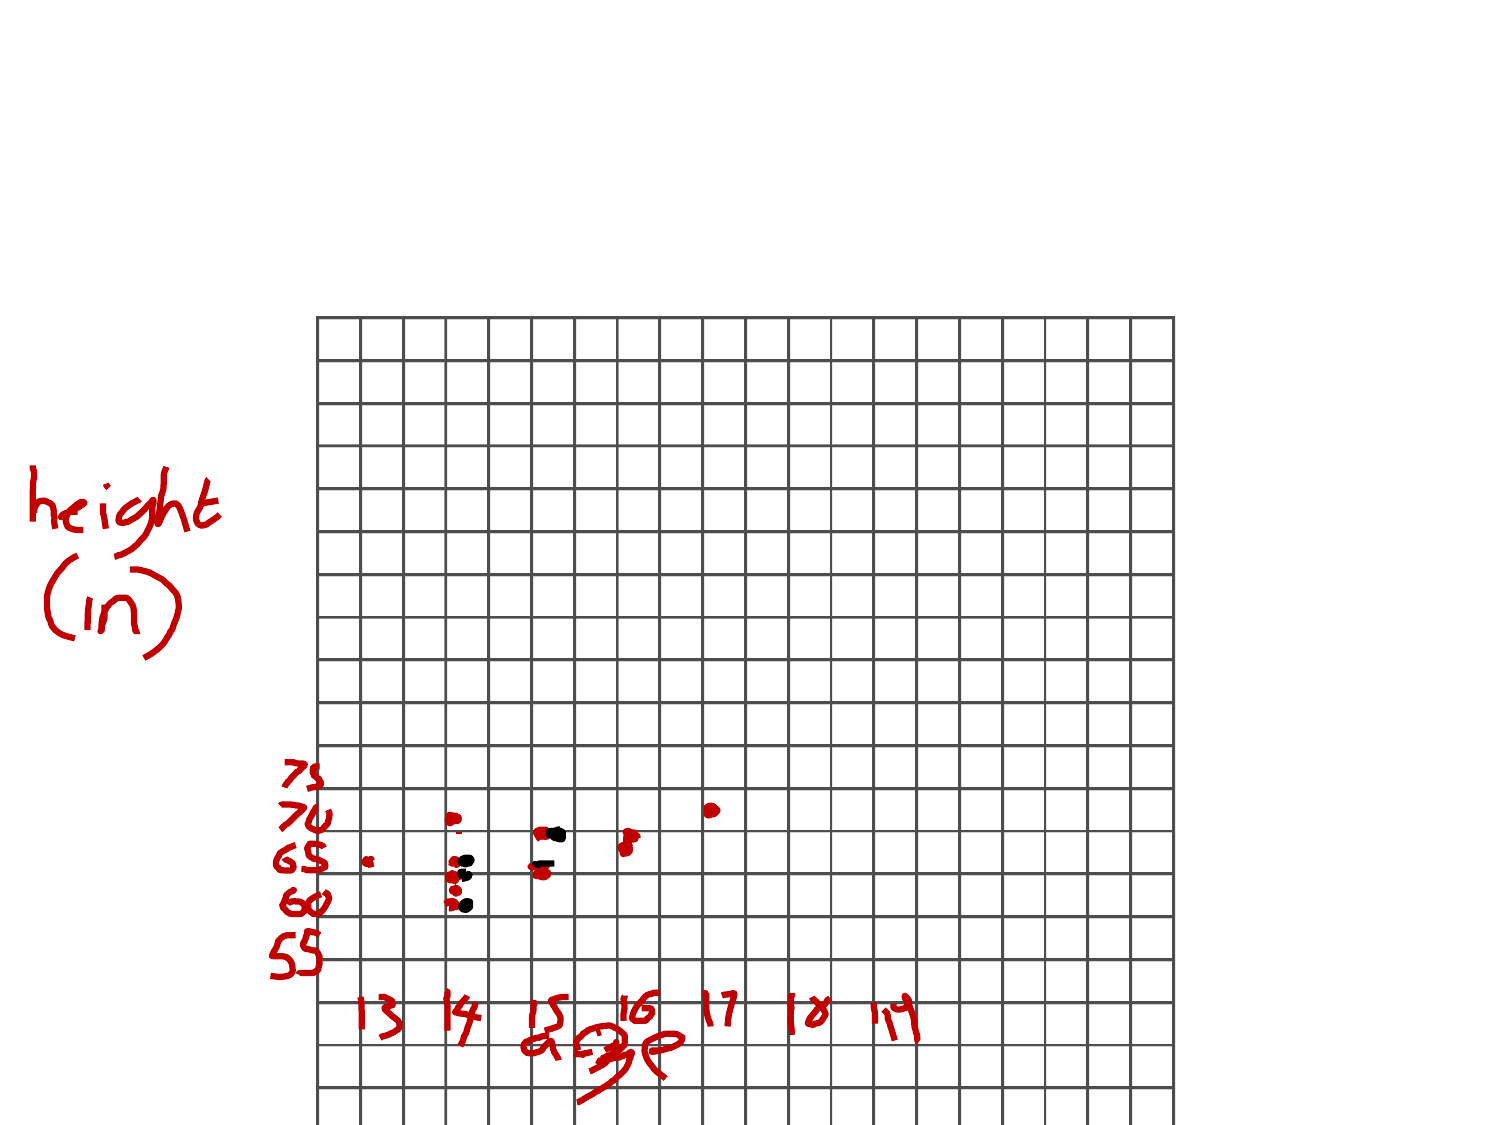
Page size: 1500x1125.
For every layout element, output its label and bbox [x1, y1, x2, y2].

text_box [625, 805, 718, 843]
text_box [444, 864, 549, 909]
text_box [32, 465, 221, 659]
text_box [534, 843, 631, 866]
text_box [270, 761, 919, 1047]
text_box [523, 1054, 683, 1103]
picture [174, 174, 1316, 1125]
text_box [536, 829, 550, 840]
text_box [460, 871, 471, 880]
